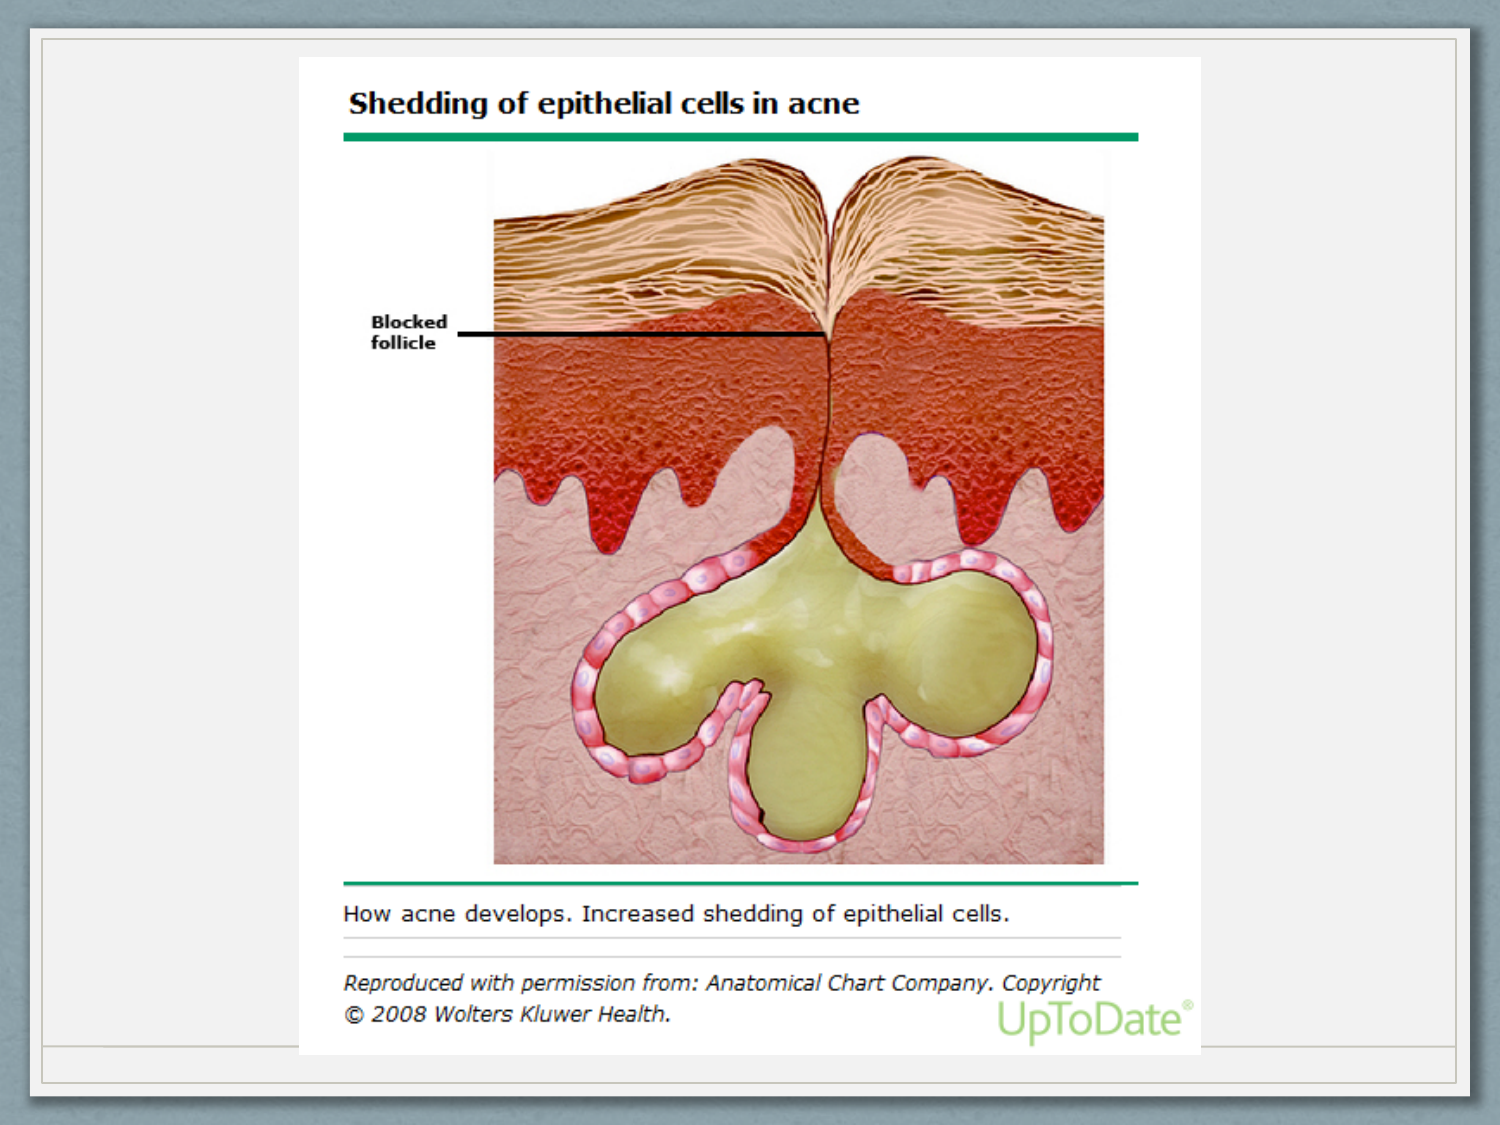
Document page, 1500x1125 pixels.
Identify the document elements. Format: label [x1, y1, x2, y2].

picture [299, 57, 1201, 1055]
